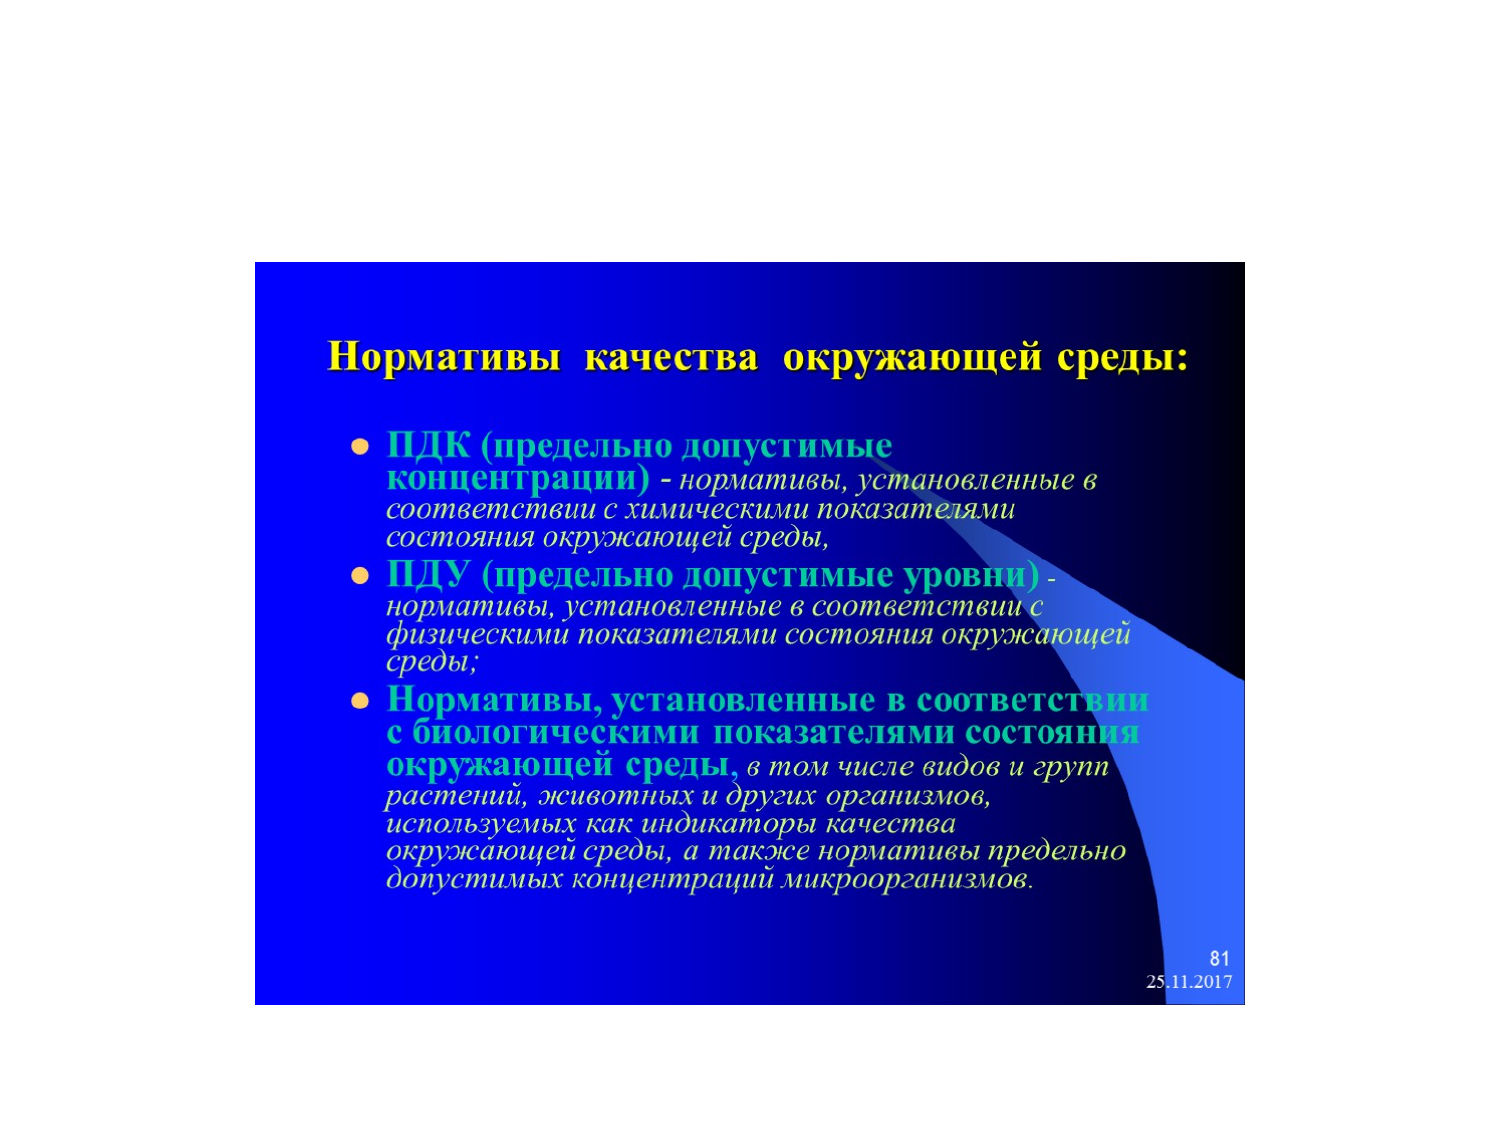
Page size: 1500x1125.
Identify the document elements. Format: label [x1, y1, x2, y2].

list [254, 262, 1246, 1006]
